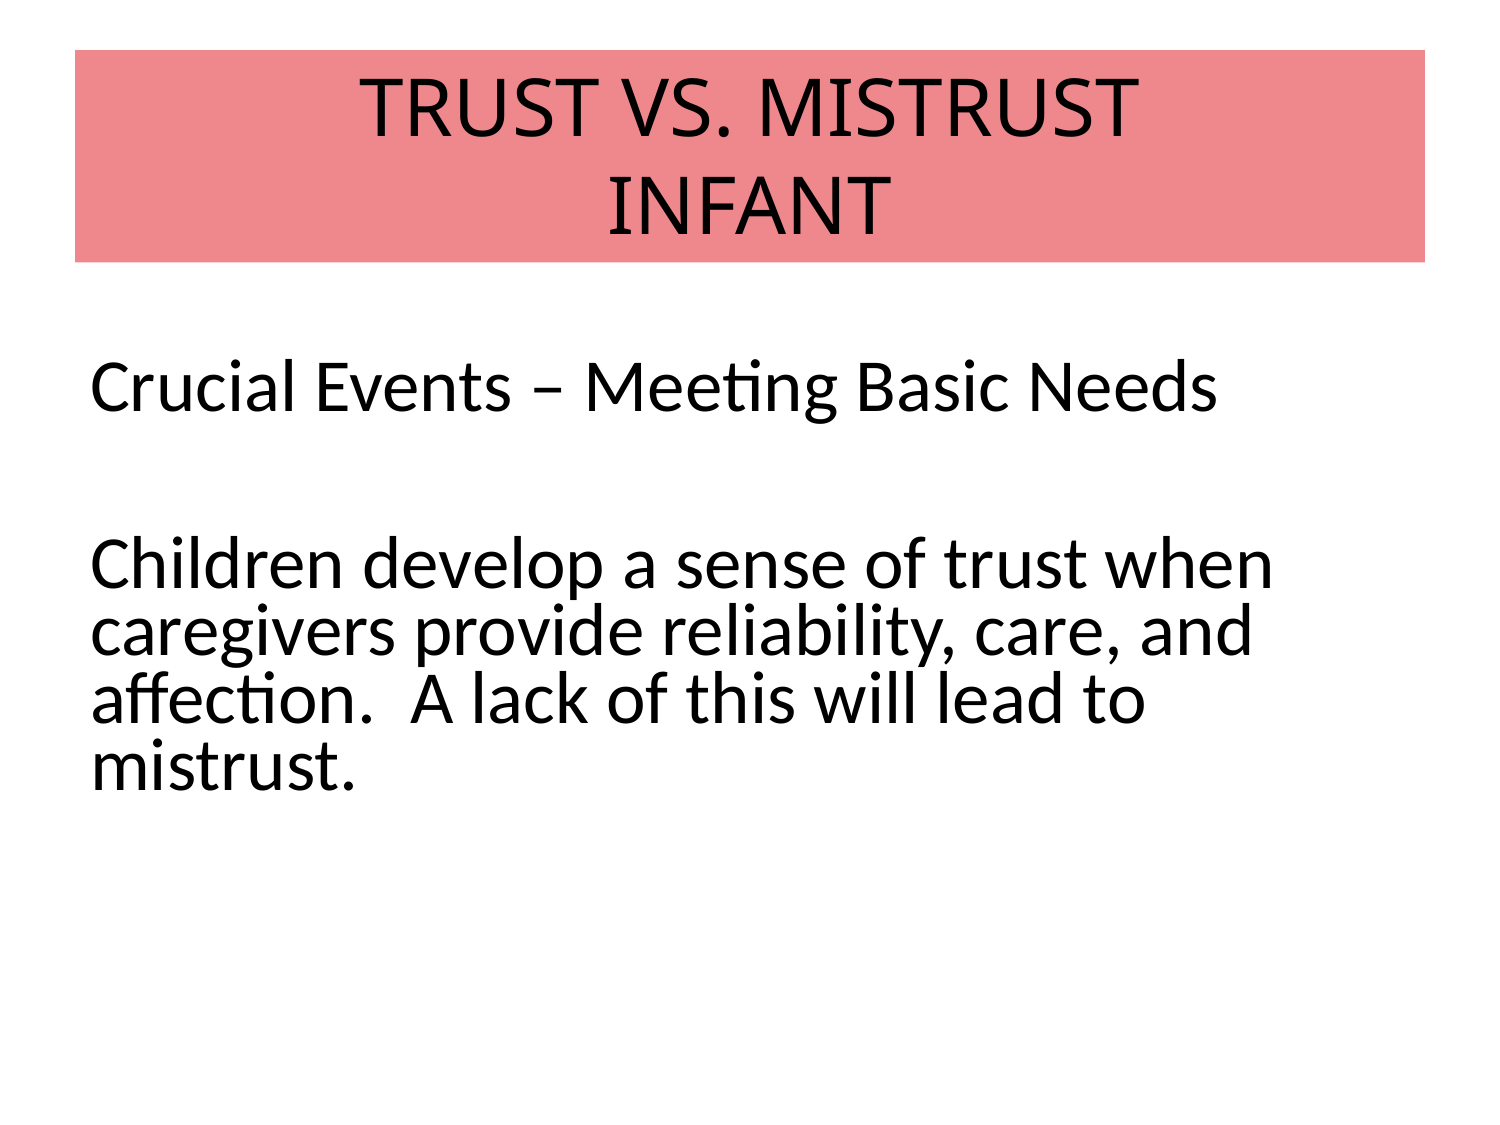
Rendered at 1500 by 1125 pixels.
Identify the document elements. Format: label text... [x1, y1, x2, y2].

title TRUST VS. MISTRUST INFANT [75, 50, 1425, 263]
list Crucial Events – Meeting Basic Needs Children develop a sense of trust when caregivers provide reliability, care, and affection. A lack of this will lead to mistrust. [75, 350, 1425, 950]
